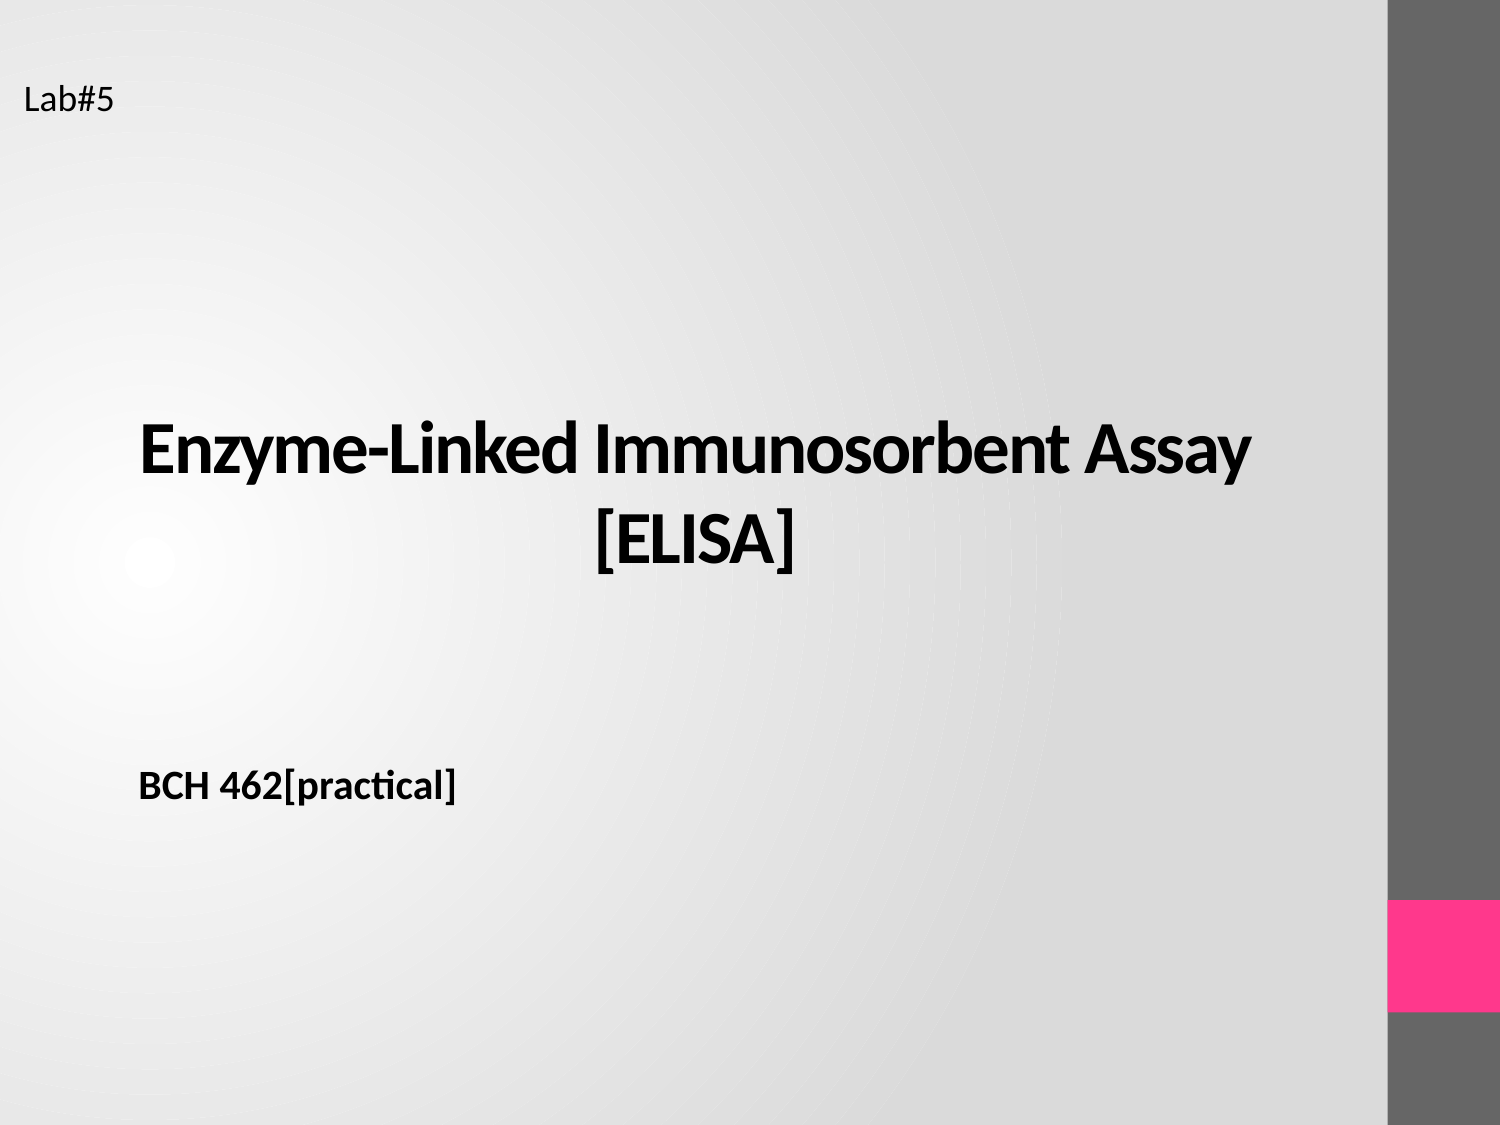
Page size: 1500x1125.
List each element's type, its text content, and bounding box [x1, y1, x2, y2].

text_box Lab#5 [8, 66, 130, 127]
title Enzyme-Linked Immunosorbent Assay [ELISA] [76, 160, 1315, 587]
subtitle BCH 462[practical] [112, 750, 1173, 925]
